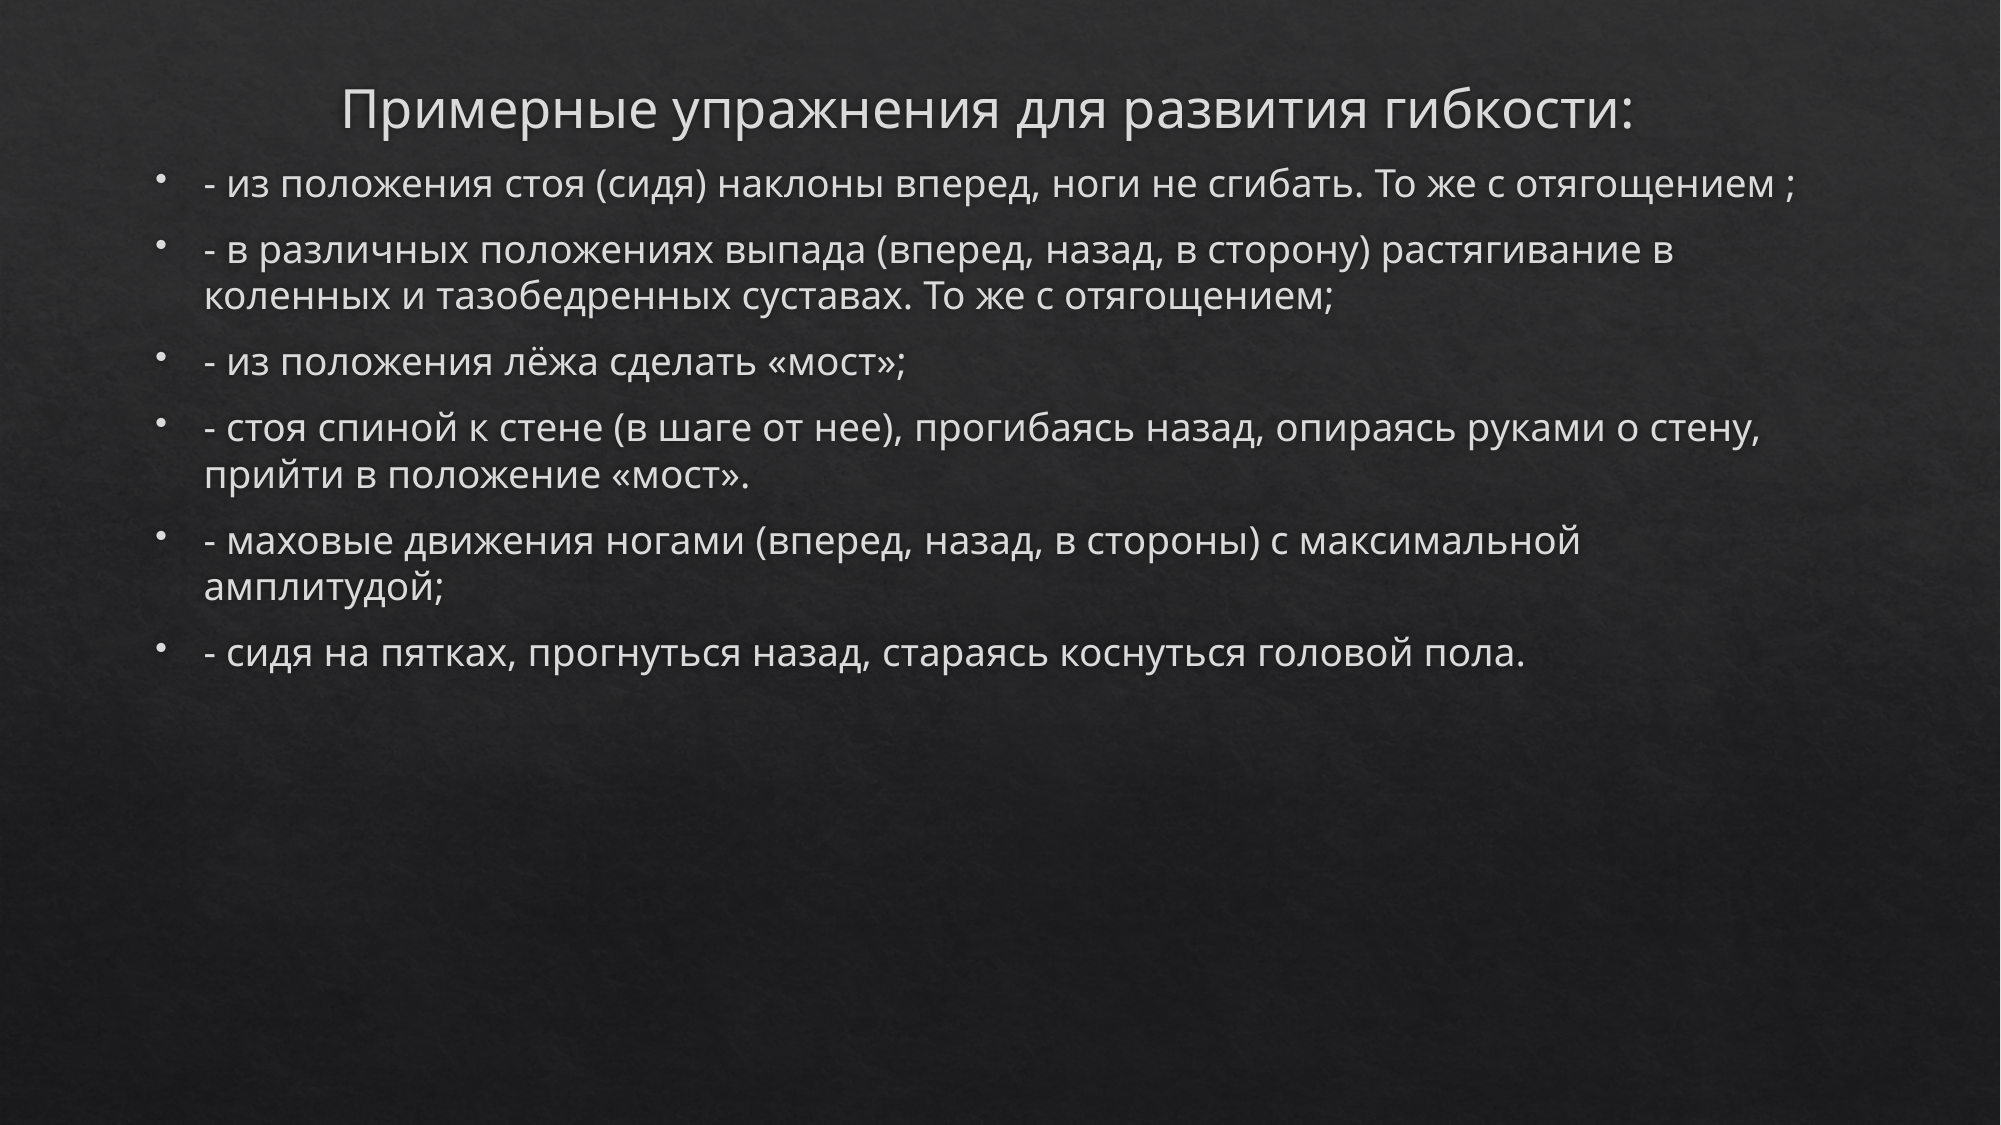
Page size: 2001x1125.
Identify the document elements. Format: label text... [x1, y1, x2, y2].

list Примерные упражнения для развития гибкости: - из положения стоя (сидя) наклоны вперед, ноги не сгибать. То же с отягощением ; - в различных положениях выпада (вперед, назад, в сторону) растягивание в коленных и тазобедренных суставах. То же с отягощением; - из положения лёжа сделать «мост»; - стоя спиной к стене (в шаге от нее), прогибаясь назад, опираясь руками о стену, прийти в положение «мост». - маховые движения ногами (вперед, назад, в стороны) с максимальной амплитудой; - сидя на пятках, прогнуться назад, стараясь коснуться головой пола. [136, 66, 1835, 733]
